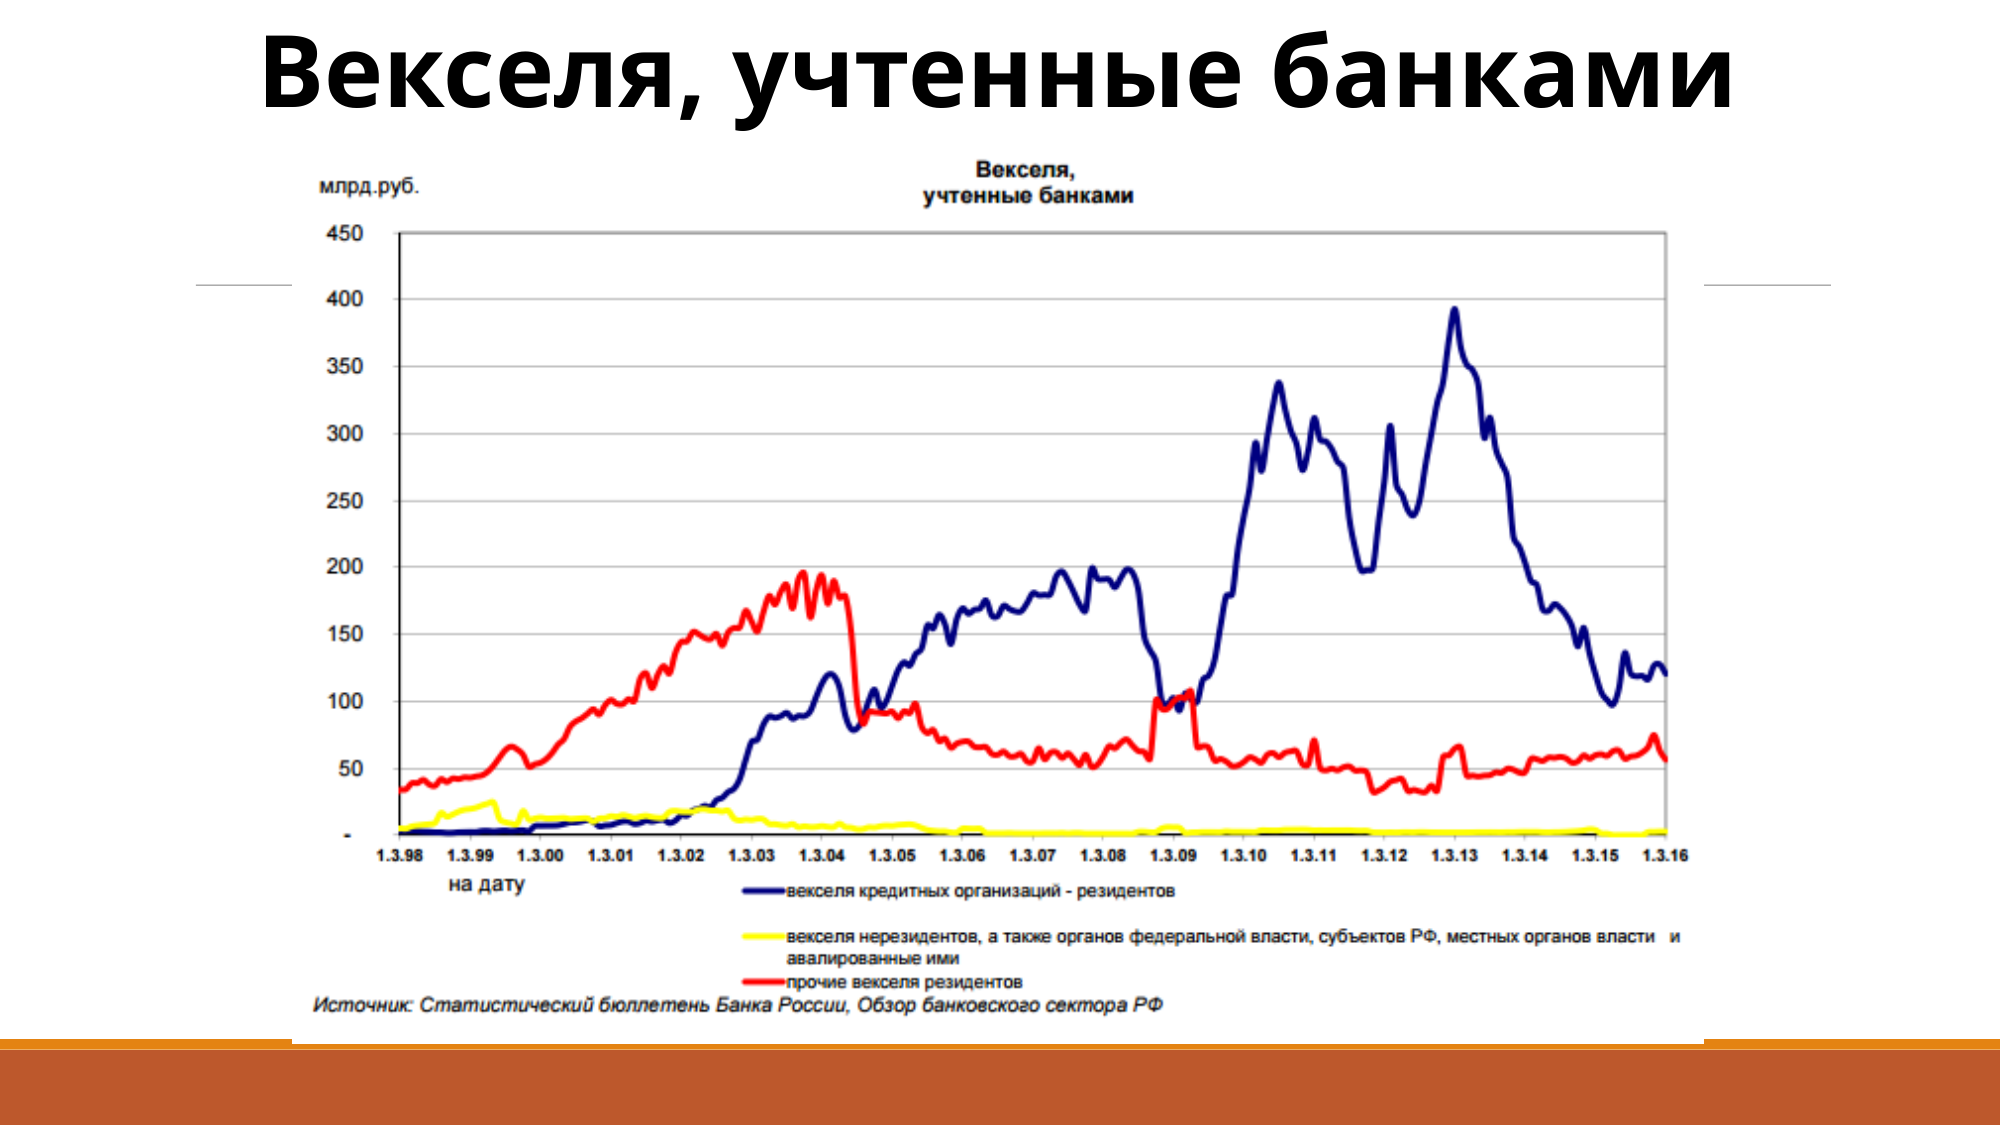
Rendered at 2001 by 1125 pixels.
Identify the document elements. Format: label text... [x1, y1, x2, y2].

picture [292, 134, 1704, 1044]
text_box Векселя, учтенные банками [173, 0, 1824, 135]
